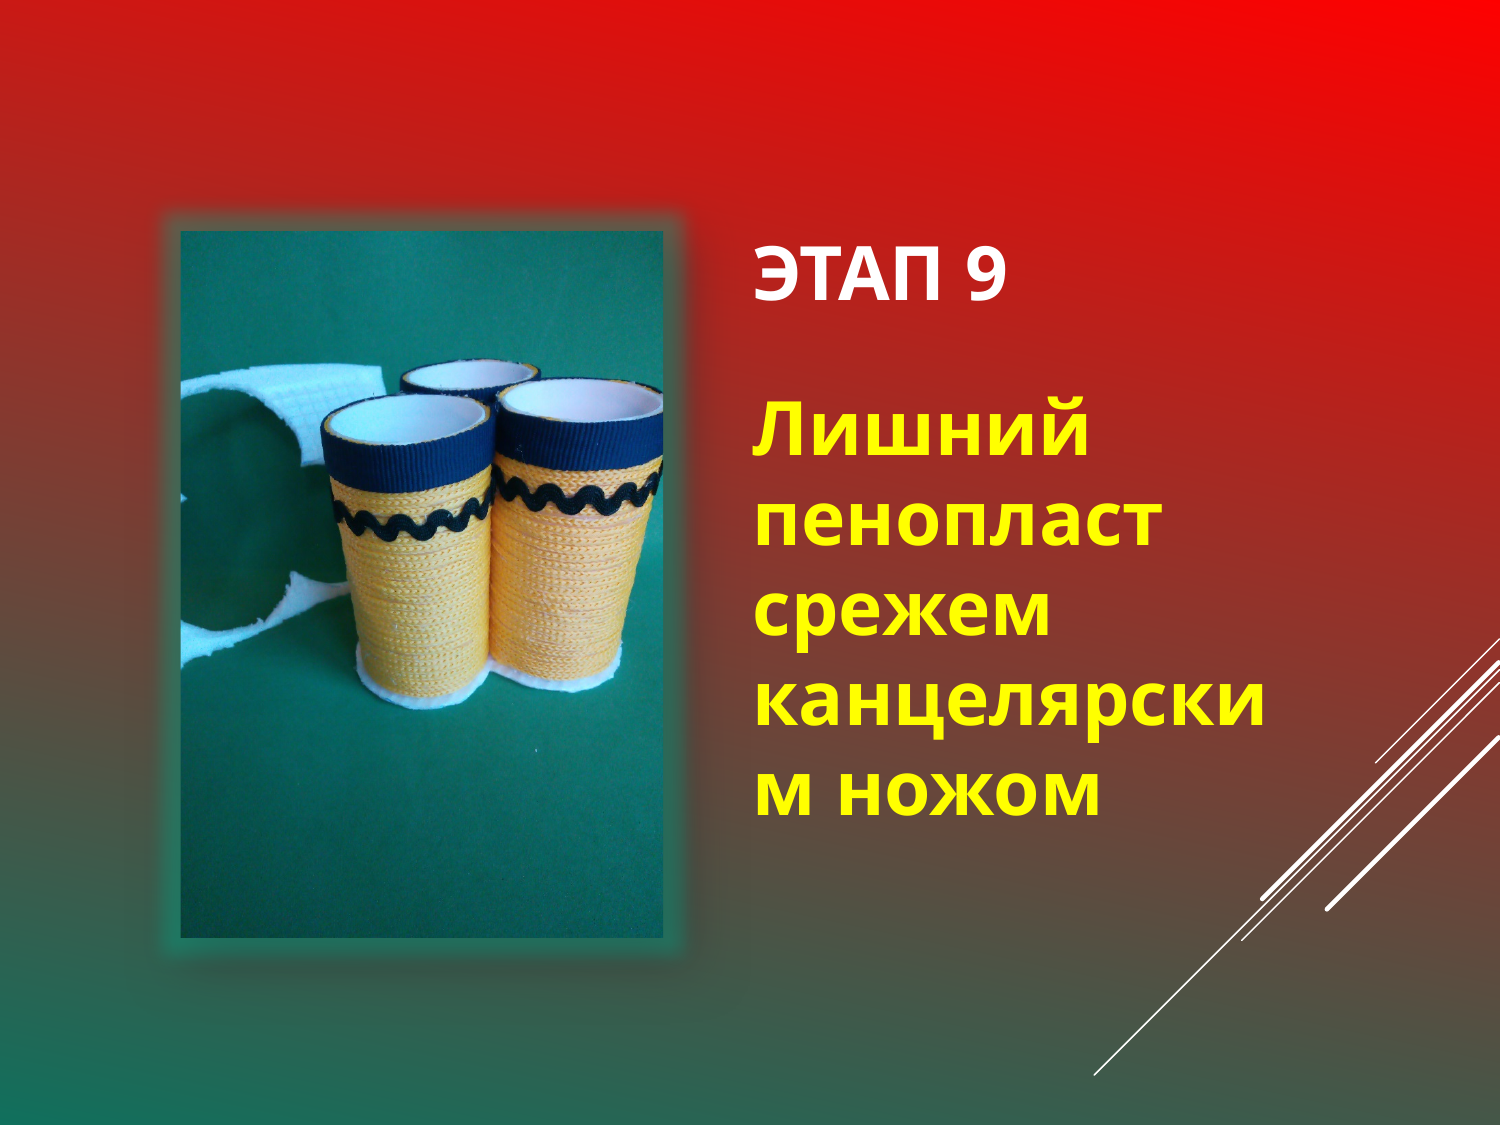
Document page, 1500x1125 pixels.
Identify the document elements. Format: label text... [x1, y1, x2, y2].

title Этап 9 [737, 204, 1322, 324]
list Лишний пенопласт срежем канцелярским ножом [737, 372, 1334, 838]
picture [180, 231, 664, 938]
